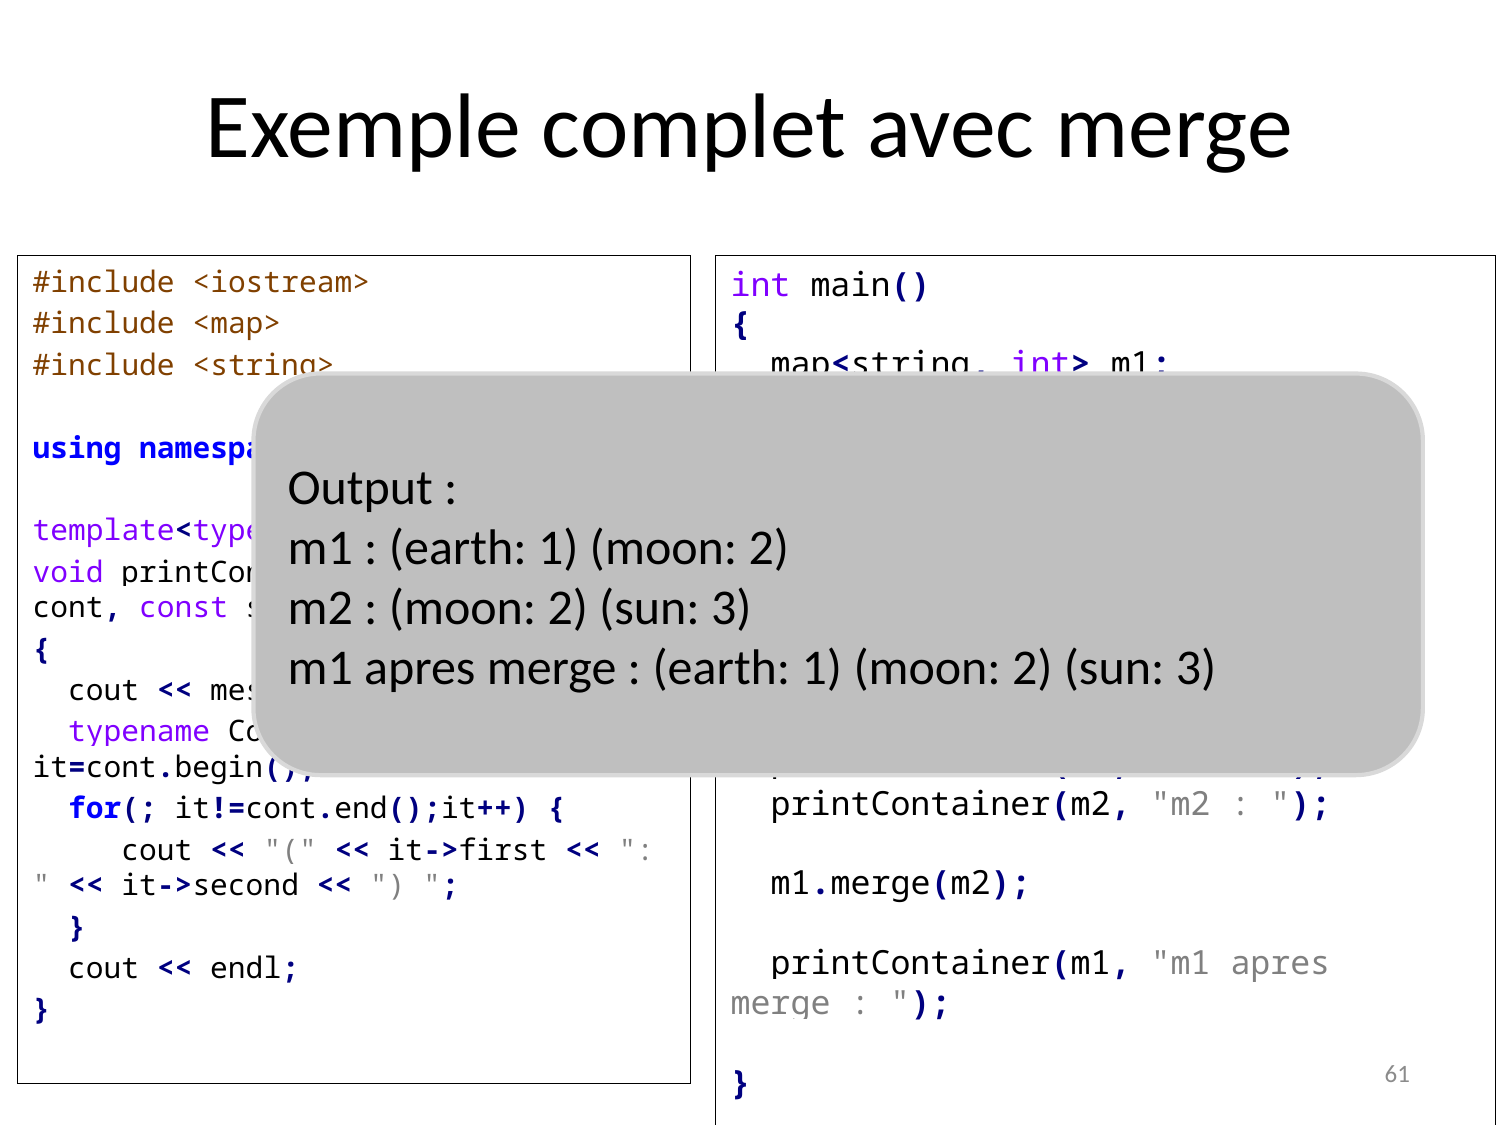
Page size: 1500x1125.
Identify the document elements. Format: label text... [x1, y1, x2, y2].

list #include <iostream> #include <map> #include <string> using namespace std; template<typename Conteneur> void printContainer(const Conteneur& cont, const string& mess) { cout << mess; typename Conteneur::const_iterator it=cont.begin(); for(; it!=cont.end();it++) { cout << "(" << it->first << ": " << it->second << ") "; } cout << endl; } [17, 255, 691, 1084]
text_box int main() { map<string, int> m1; map<string, int> m2; m1.insert(make_pair("earth", 1)); m1.insert(pair<string, int>("moon",2)); m2.insert(pair<string, int>("moon",2)); m2.insert({"sun", 3}); printContainer(m1, "m1 : "); printContainer(m2, "m2 : "); m1.merge(m2); printContainer(m1, "m1 apres merge : "); } [715, 255, 1496, 1125]
text_box Output : m1 : (earth: 1) (moon: 2) m2 : (moon: 2) (sun: 3) m1 apres merge : (earth: 1) (moon: 2) (sun: 3) [251, 371, 1425, 778]
title Exemple complet avec merge [75, 45, 1425, 197]
